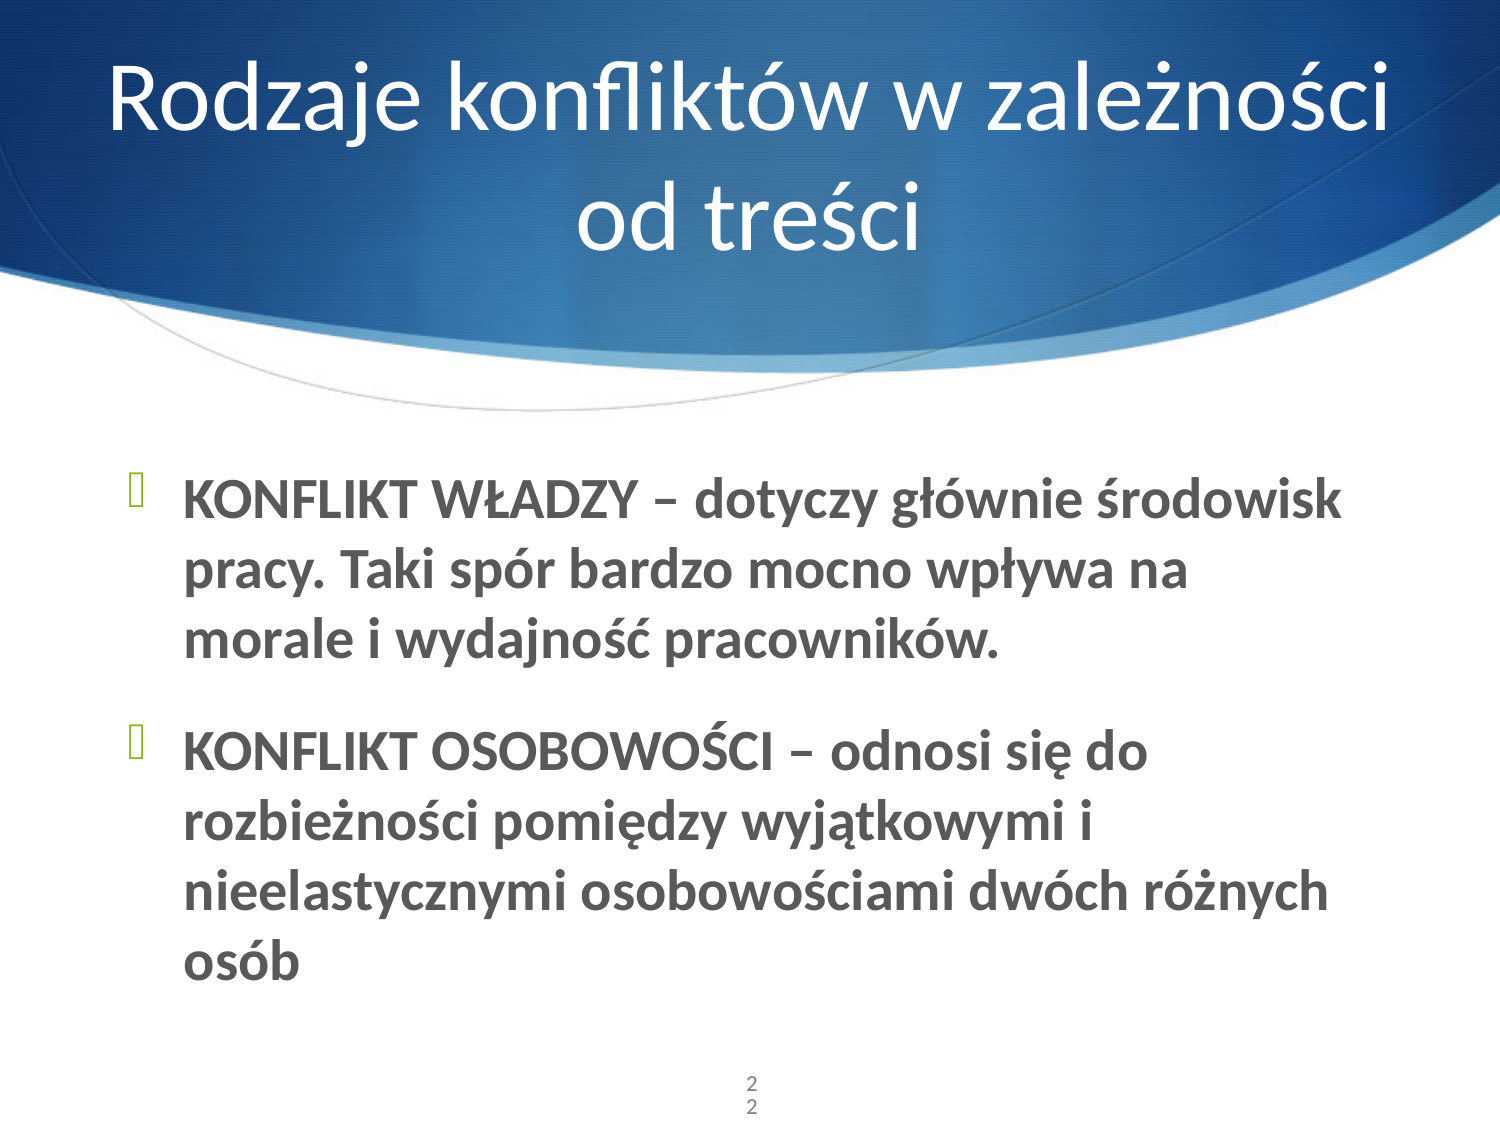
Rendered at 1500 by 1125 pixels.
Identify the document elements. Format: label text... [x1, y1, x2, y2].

picture [0, 0, 1500, 1125]
title Rodzaje konfliktów w zależności od treści [75, 0, 1425, 301]
list KONFLIKT WŁADZY – dotyczy głównie środowisk pracy. Taki spór bardzo mocno wpływa na morale i wydajność pracowników. KONFLIKT OSOBOWOŚCI – odnosi się do rozbieżności pomiędzy wyjątkowymi i nieelastycznymi osobowościami dwóch różnych osób [121, 454, 1379, 991]
slide_number 22 [730, 1062, 769, 1103]
